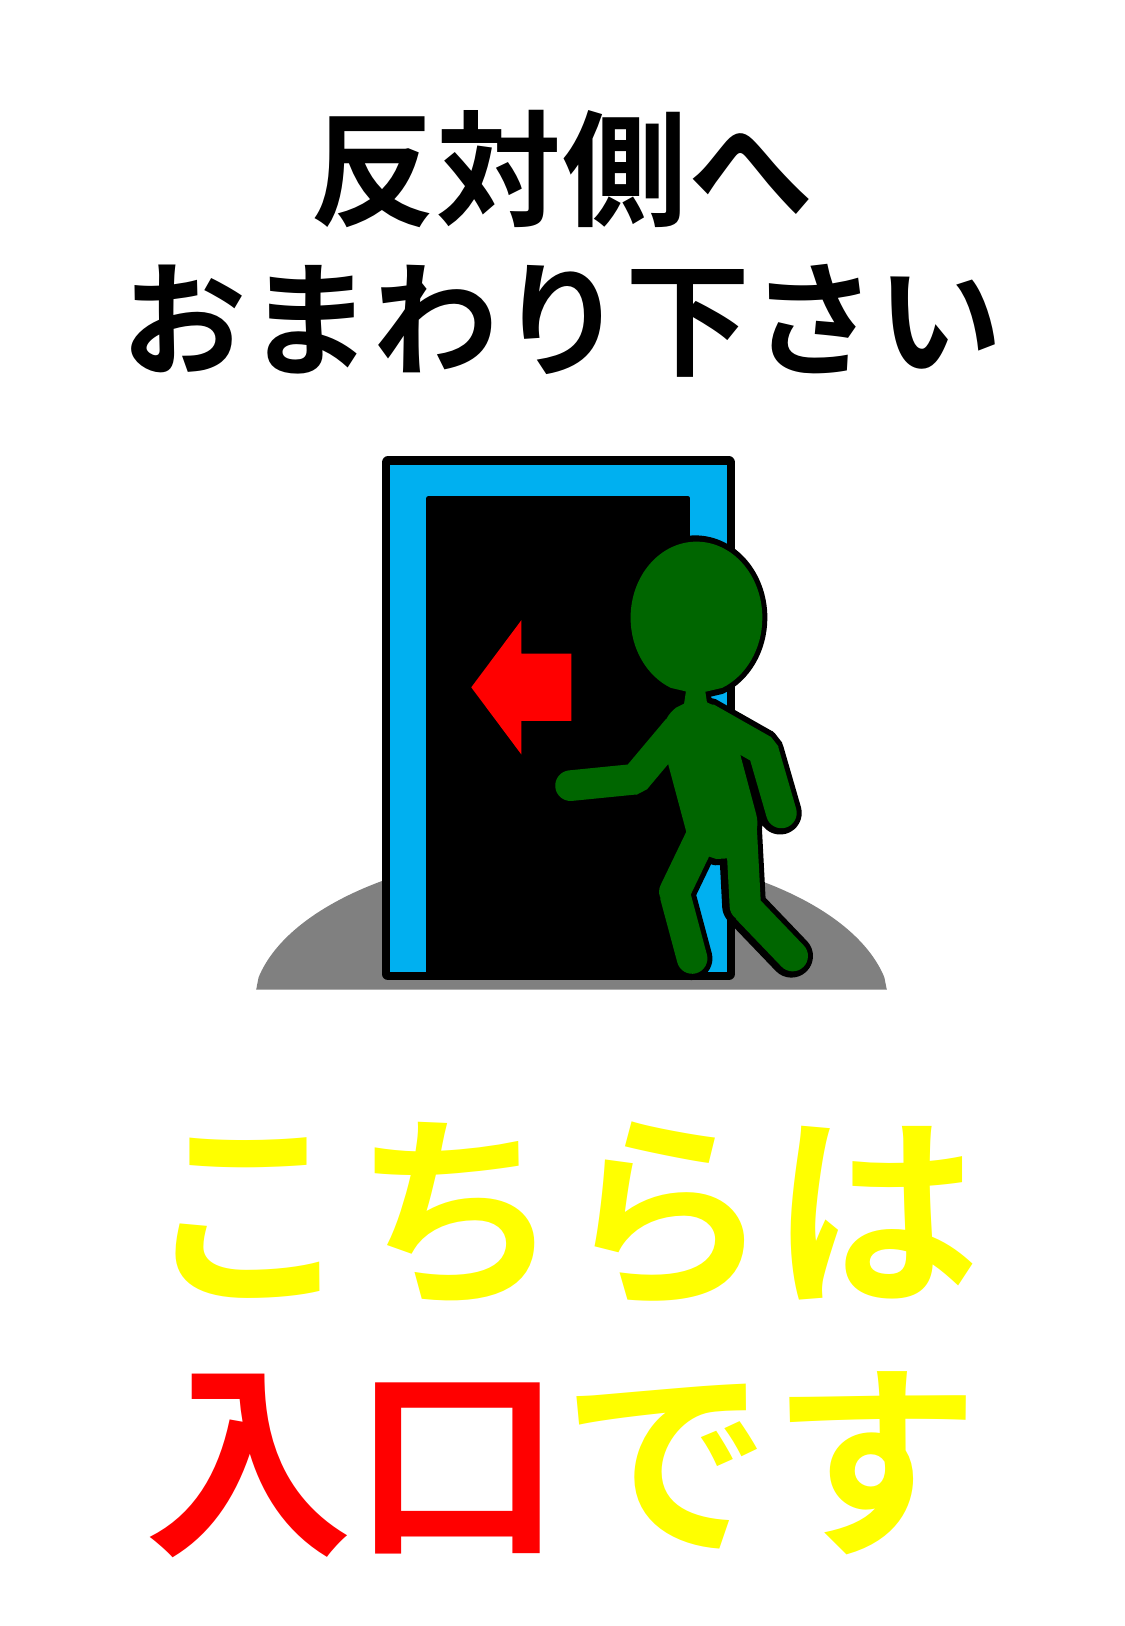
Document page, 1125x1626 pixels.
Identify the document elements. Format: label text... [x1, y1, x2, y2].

text_box 反対側へ おまわり下さい [0, 84, 1125, 399]
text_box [255, 462, 888, 990]
text_box こちらは 入口です [0, 1073, 1125, 1589]
